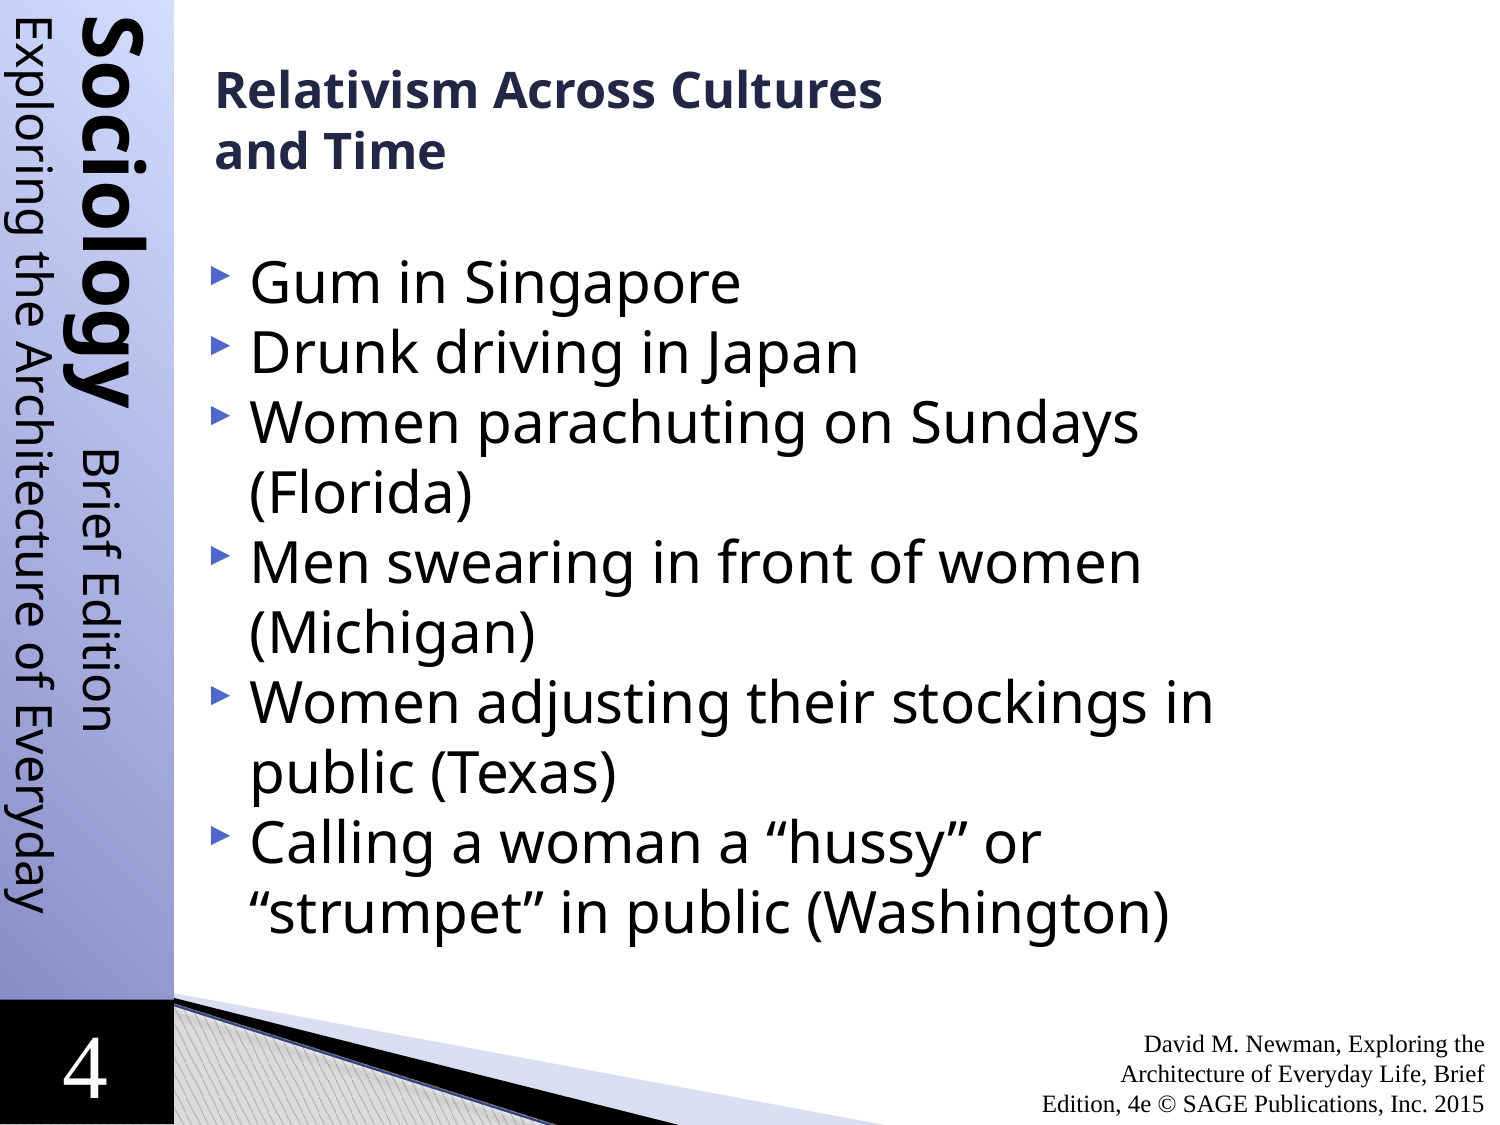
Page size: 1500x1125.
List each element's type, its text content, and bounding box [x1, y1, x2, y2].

list Gum in Singapore Drunk driving in Japan Women parachuting on Sundays (Florida) Men swearing in front of women (Michigan) Women adjusting their stockings in public (Texas) Calling a woman a “hussy” or “strumpet” in public (Washington) [174, 237, 1338, 1037]
title Relativism Across Cultures and Time [200, 50, 1500, 188]
picture [280, 1037, 558, 1125]
footer David M. Newman, Exploring the Architecture of Everyday Life, Brief Edition, 4e © SAGE Publications, Inc. 2015 [1025, 1065, 1500, 1125]
